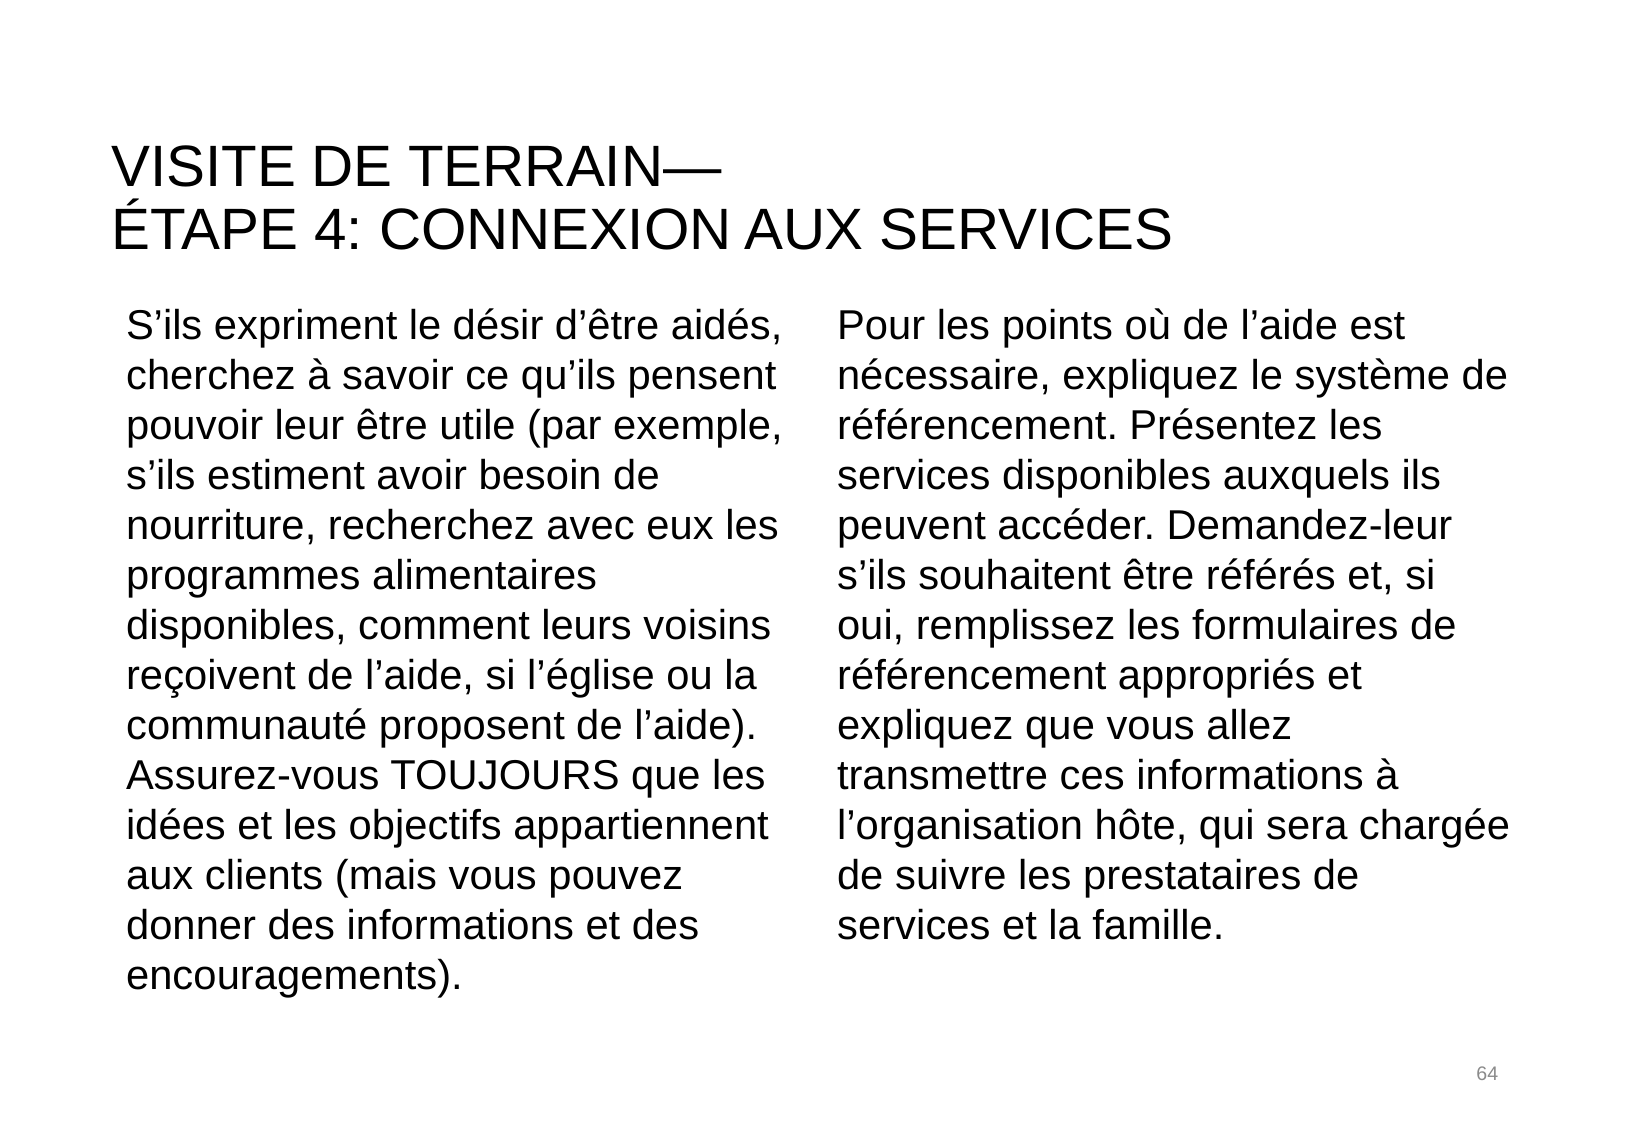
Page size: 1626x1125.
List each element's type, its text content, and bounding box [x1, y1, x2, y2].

title Visite de terrain— étape 4: Connexion aux services [111, 59, 1514, 270]
list S’ils expriment le désir d’être aidés, cherchez à savoir ce qu’ils pensent pouvoir leur être utile (par exemple, s’ils estiment avoir besoin de nourriture, recherchez avec eux les programmes alimentaires disponibles, comment leurs voisins reçoivent de l’aide, si l’église ou la communauté proposent de l’aide). Assurez-vous TOUJOURS que les idées et les objectifs appartiennent aux clients (mais vous pouvez donner des informations et des encouragements). [111, 297, 803, 1014]
slide_number 64 [1147, 1042, 1514, 1103]
list Pour les points où de l’aide est nécessaire, expliquez le système de référencement. Présentez les services disponibles auxquels ils peuvent accéder. Demandez-leur s’ils souhaitent être référés et, si oui, remplissez les formulaires de référencement appropriés et expliquez que vous allez transmettre ces informations à l’organisation hôte, qui sera chargée de suivre les prestataires de services et la famille. [822, 297, 1514, 1014]
